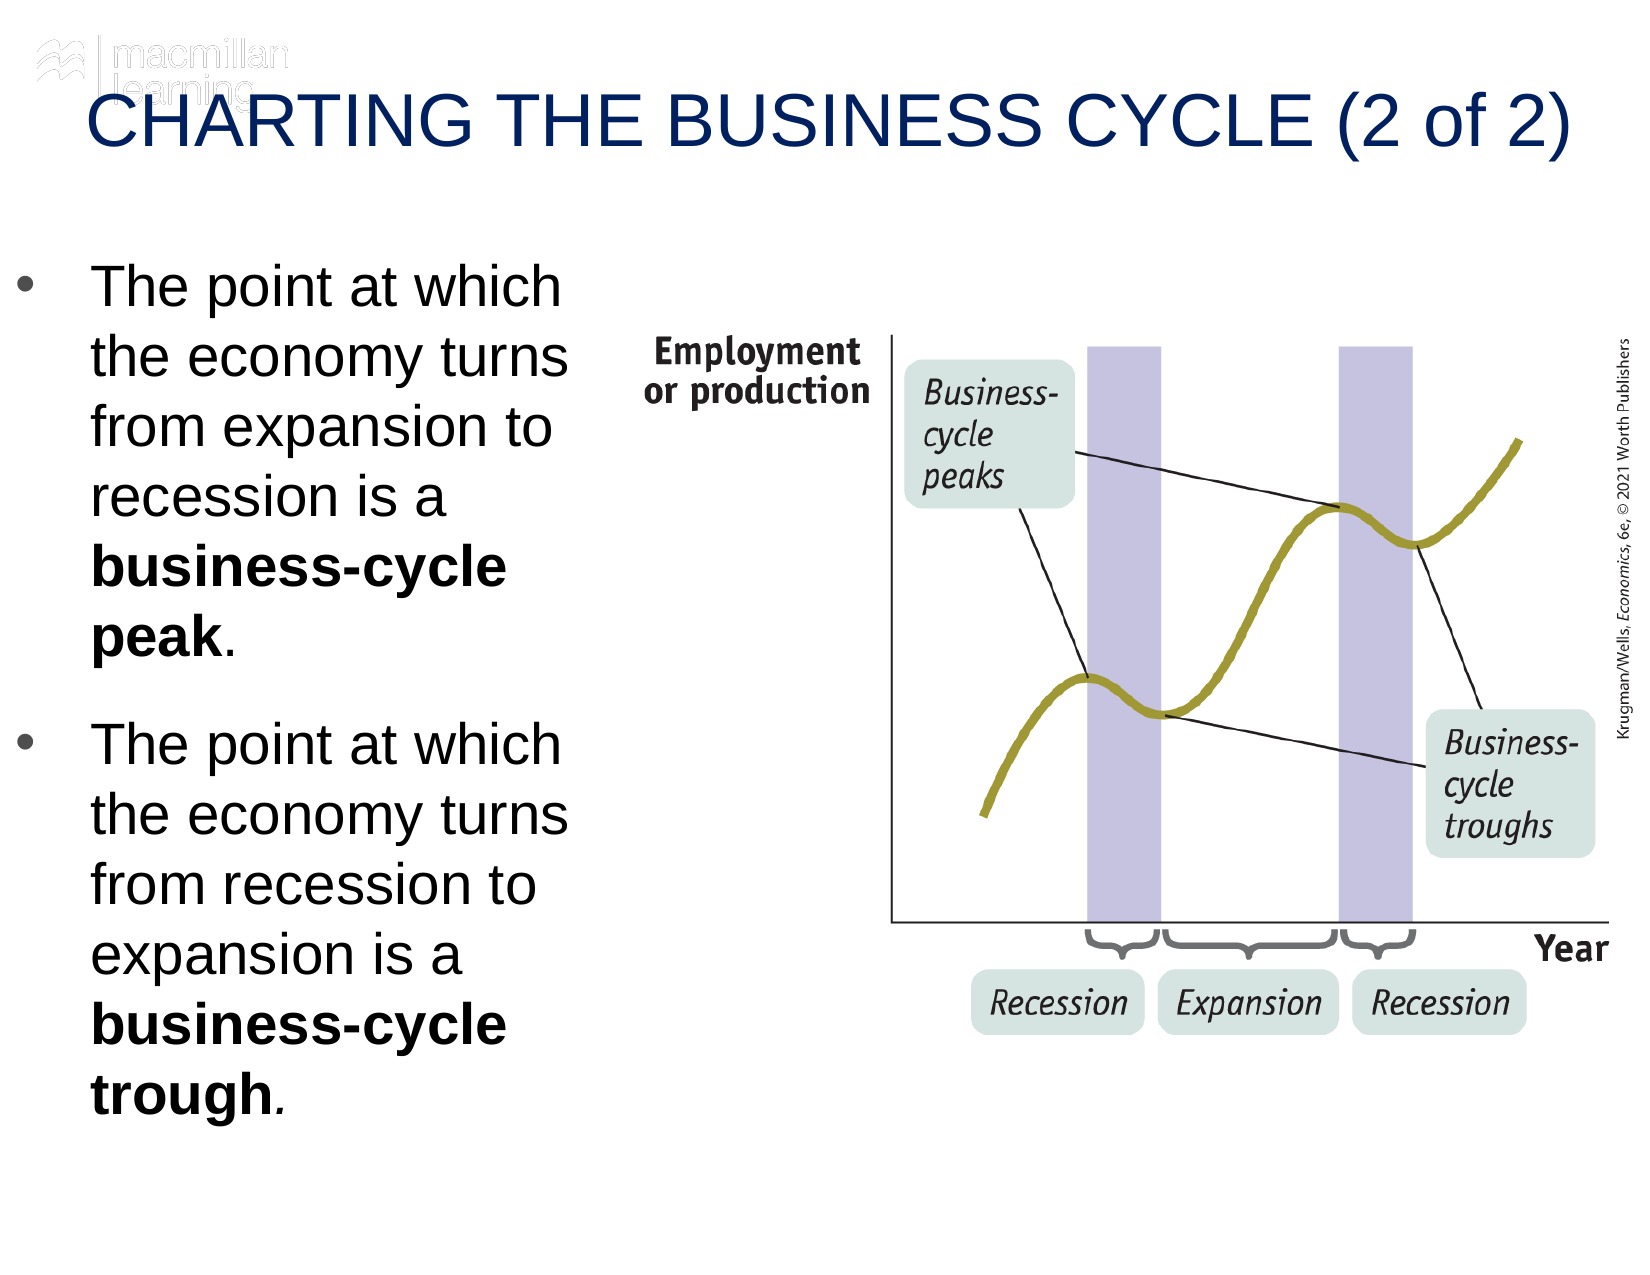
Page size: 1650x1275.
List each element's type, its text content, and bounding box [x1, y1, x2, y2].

list The point at which the economy turns from expansion to recession is a business-cycle peak. The point at which the economy turns from recession to expansion is a business-cycle trough. [0, 233, 664, 1128]
title CHARTING THE BUSINESS CYCLE (2 of 2) [10, 35, 1650, 198]
picture [641, 331, 1636, 1038]
